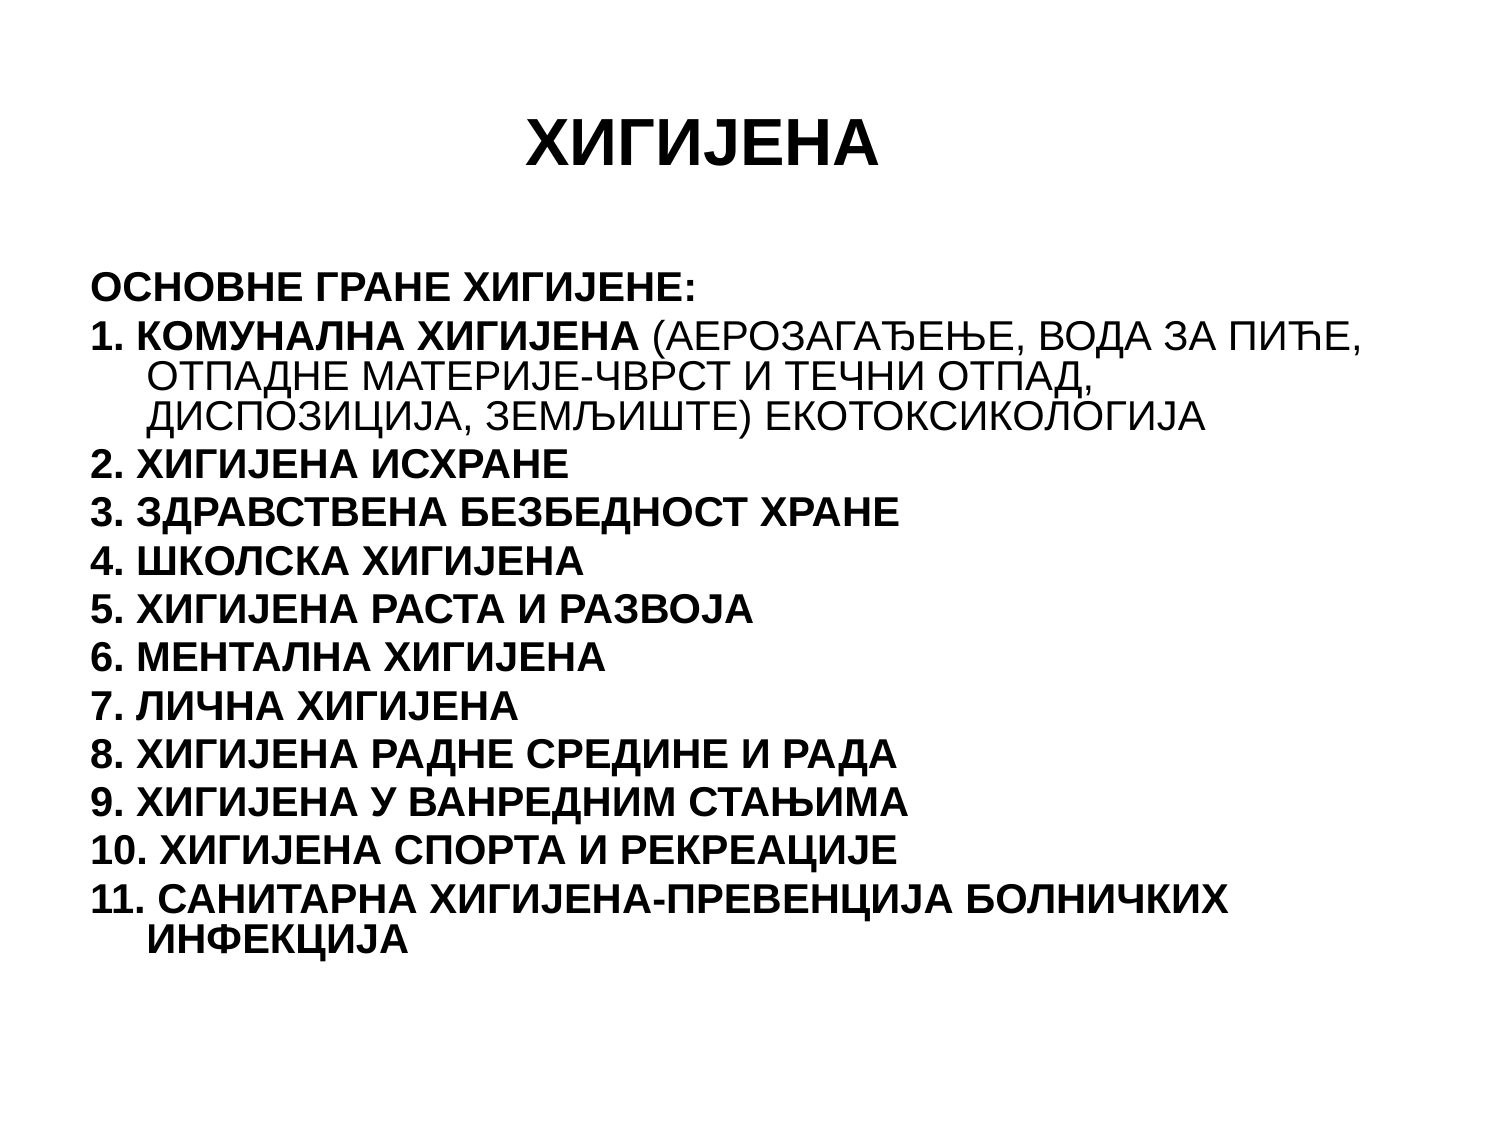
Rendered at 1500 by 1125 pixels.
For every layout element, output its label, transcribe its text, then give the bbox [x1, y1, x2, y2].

list ОСНОВНЕ ГРАНЕ ХИГИЈЕНЕ: 1. КОМУНАЛНА ХИГИЈЕНА (АЕРОЗАГАЂЕЊЕ, ВОДА ЗА ПИЋЕ, ОТПАДНЕ МАТЕРИЈЕ-ЧВРСТ И ТЕЧНИ ОТПАД, ДИСПОЗИЦИЈА, ЗЕМЉИШТЕ) ЕКОТОКСИКОЛОГИЈА 2. ХИГИЈЕНА ИСХРАНЕ 3. ЗДРАВСТВЕНА БЕЗБЕДНОСТ ХРАНЕ 4. ШКОЛСКА ХИГИЈЕНА 5. ХИГИЈЕНА РАСТА И РАЗВОЈА 6. МЕНТАЛНА ХИГИЈЕНА 7. ЛИЧНА ХИГИЈЕНА 8. ХИГИЈЕНА РАДНЕ СРЕДИНЕ И РАДА 9. ХИГИЈЕНА У ВАНРЕДНИМ СТАЊИМА 10. ХИГИЈЕНА СПОРТА И РЕКРЕАЦИЈЕ 11. САНИТАРНА ХИГИЈЕНА-ПРЕВЕНЦИЈА БОЛНИЧКИХ ИНФЕКЦИЈА [74, 262, 1426, 1006]
title ХИГИЈЕНА [74, 44, 1426, 233]
